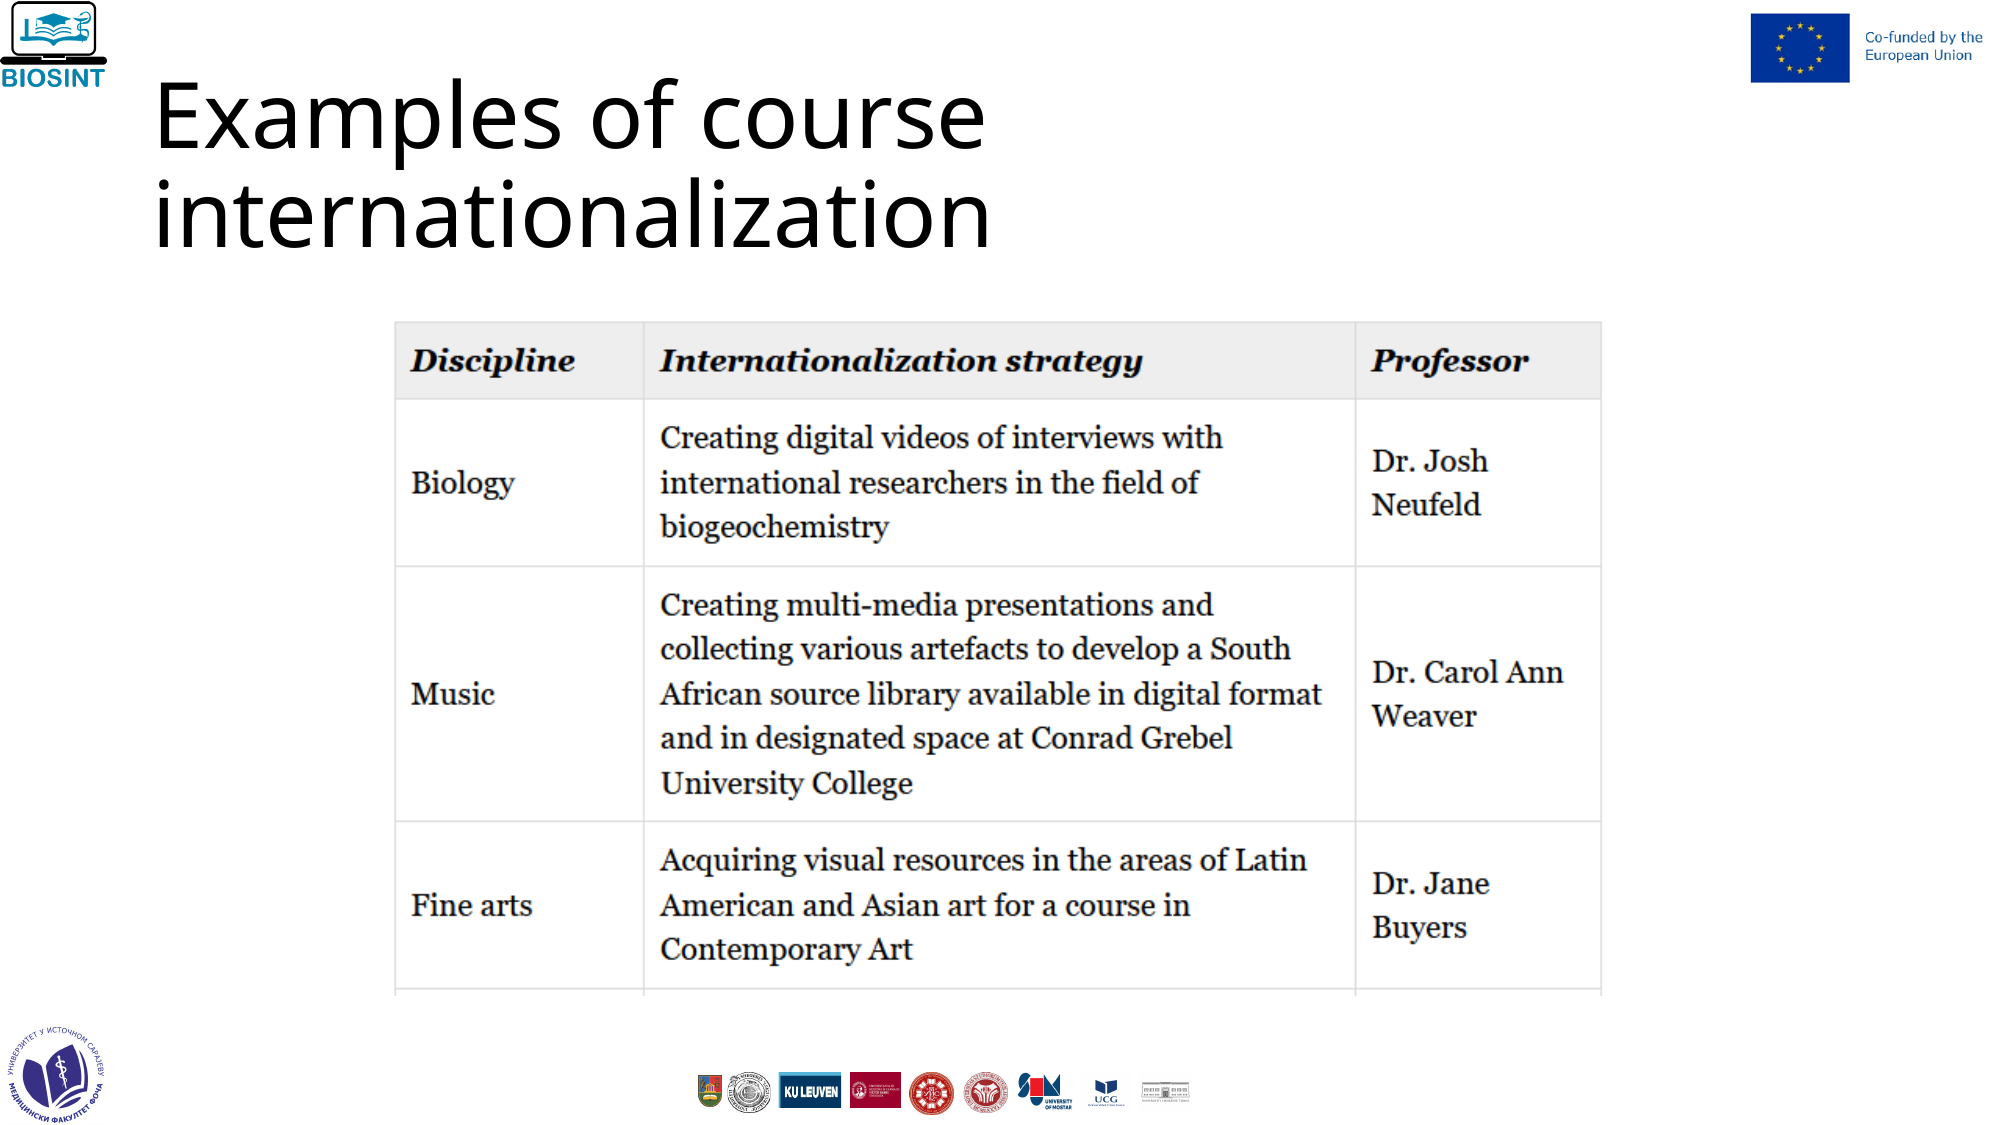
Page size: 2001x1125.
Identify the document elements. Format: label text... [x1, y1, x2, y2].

title Examples of course internationalization [137, 59, 1863, 278]
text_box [698, 1072, 1196, 1125]
picture [32, 72, 40, 83]
picture [1746, 1, 2000, 90]
picture [0, 1, 107, 87]
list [390, 317, 1610, 996]
picture [77, 79, 83, 87]
picture [3, 1024, 107, 1125]
